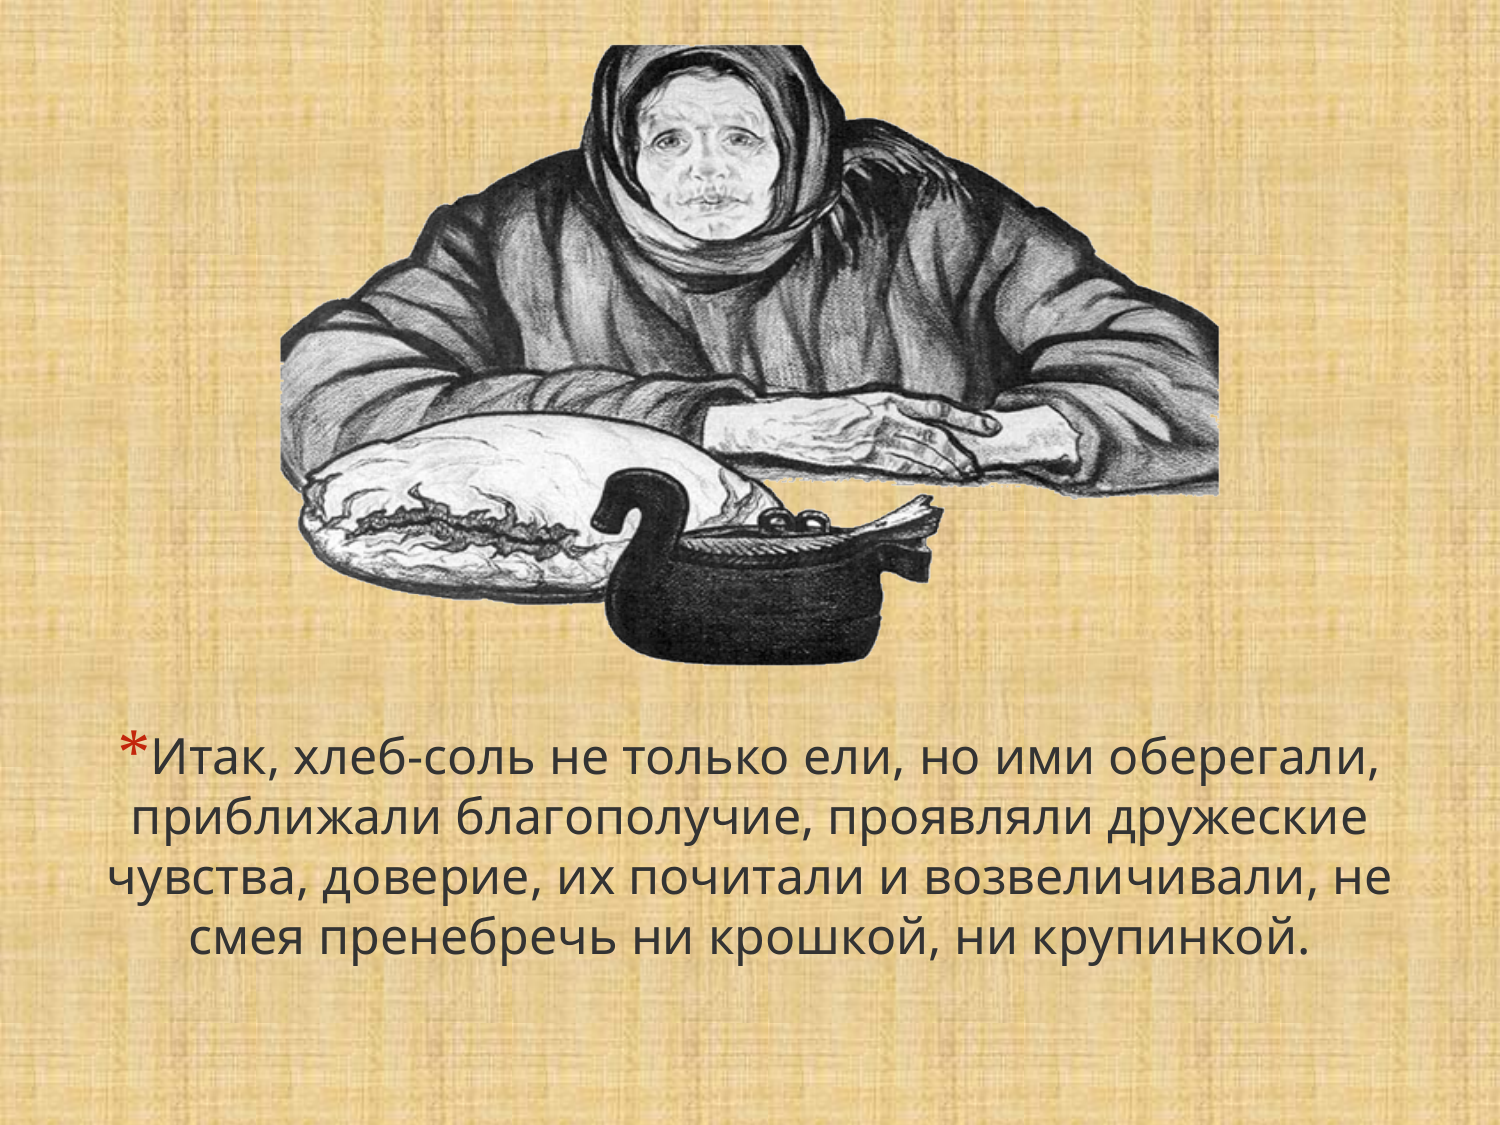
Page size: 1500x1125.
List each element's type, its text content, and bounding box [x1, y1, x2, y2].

picture [0, 0, 1500, 1125]
title Итак, хлеб-соль не только ели, но ими оберегали, приближали благополучие, проявляли дружеские чувства, доверие, их почитали и возвеличивали, не смея пренебречь ни крошкой, ни крупинкой. [53, 717, 1447, 1059]
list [277, 42, 1223, 670]
